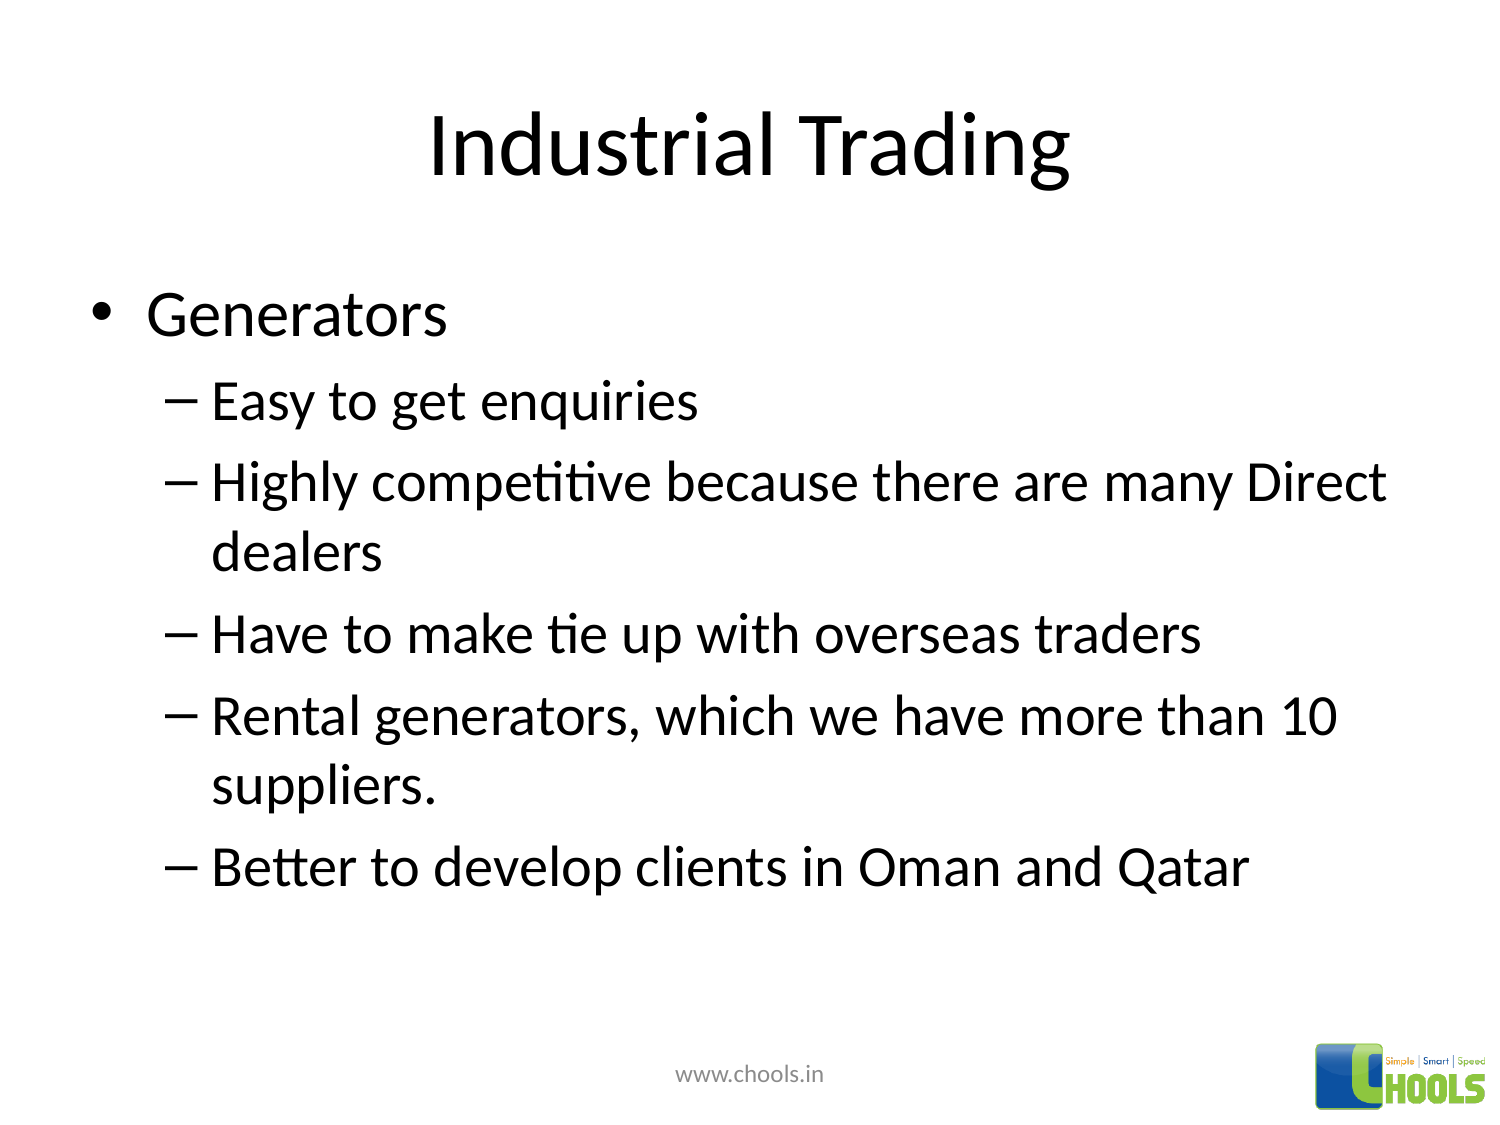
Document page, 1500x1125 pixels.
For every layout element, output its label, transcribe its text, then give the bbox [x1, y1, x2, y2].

picture [1299, 1032, 1500, 1125]
list Generators Easy to get enquiries Highly competitive because there are many Direct dealers Have to make tie up with overseas traders Rental generators, which we have more than 10 suppliers. Better to develop clients in Oman and Qatar [75, 262, 1425, 1005]
title Industrial Trading [75, 45, 1425, 233]
footer www.chools.in [512, 1042, 988, 1103]
